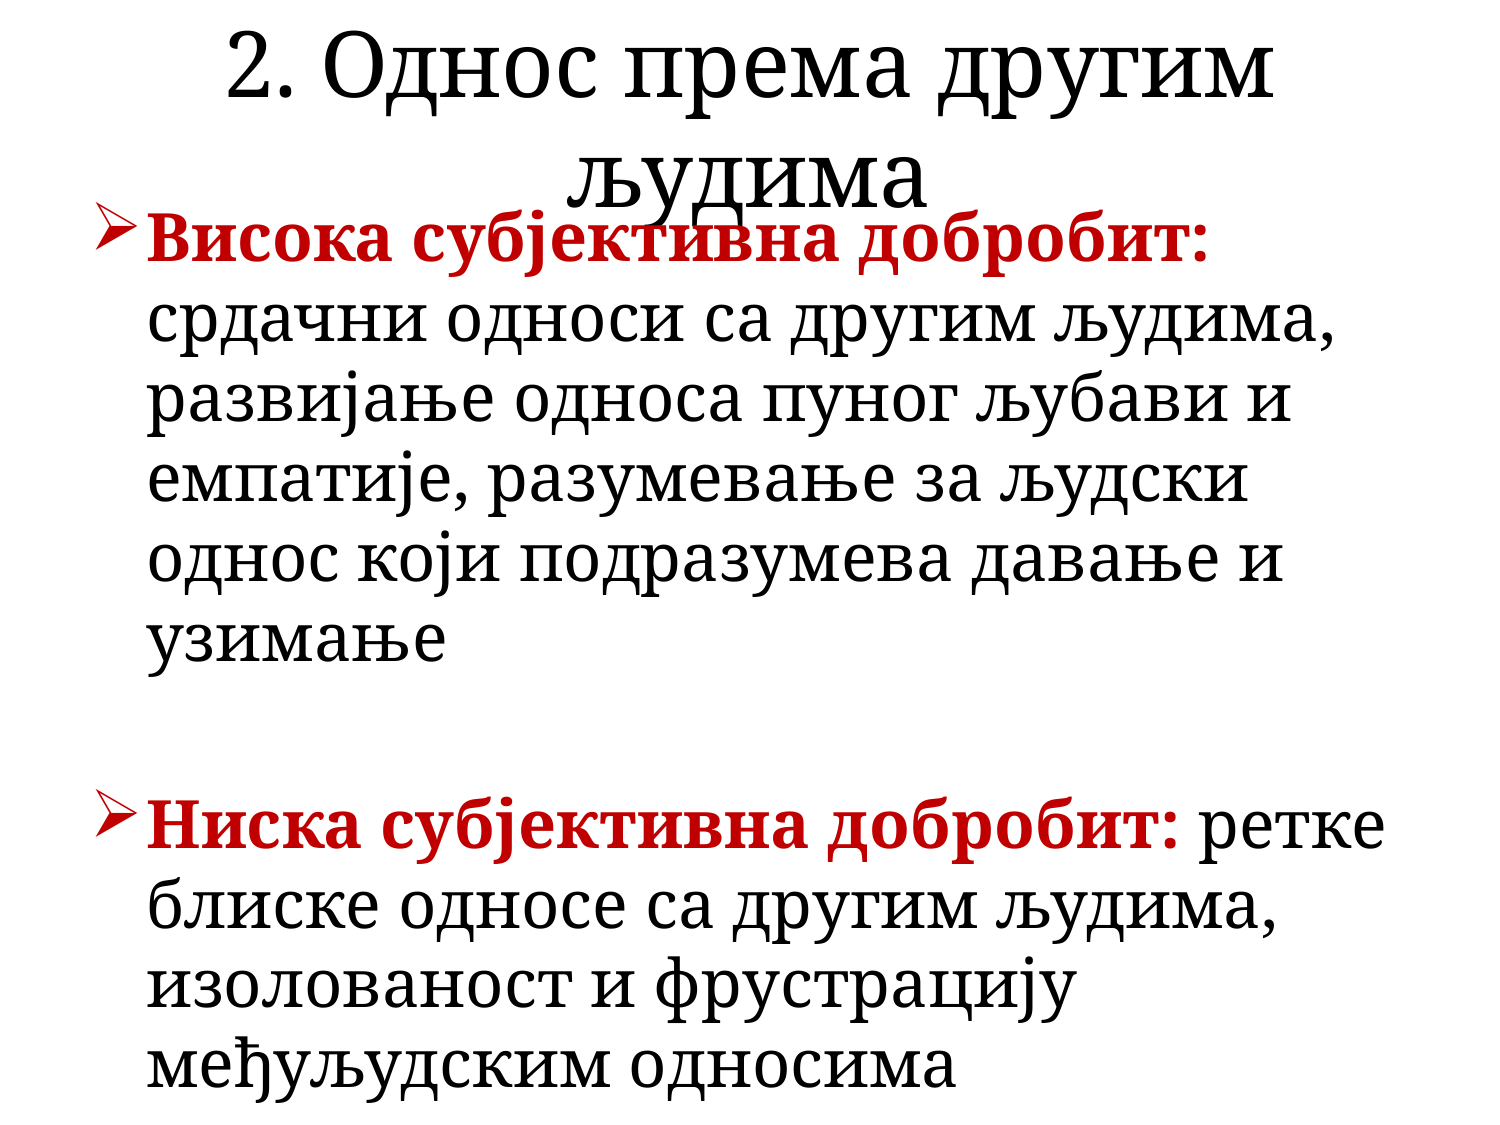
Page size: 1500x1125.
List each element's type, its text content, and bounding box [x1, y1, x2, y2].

list Висока субјективна добробит: срдачни односи са другим људима, развијање односа пуног љубави и емпатије, разумевање за људски однос који подразумева давање и узимање Ниска субјективна добробит: ретке блиске односе са другим људима, изолованост и фрустрацију међуљудским односима [74, 187, 1426, 1006]
title 2. Однос према другим људима [74, 44, 1426, 187]
